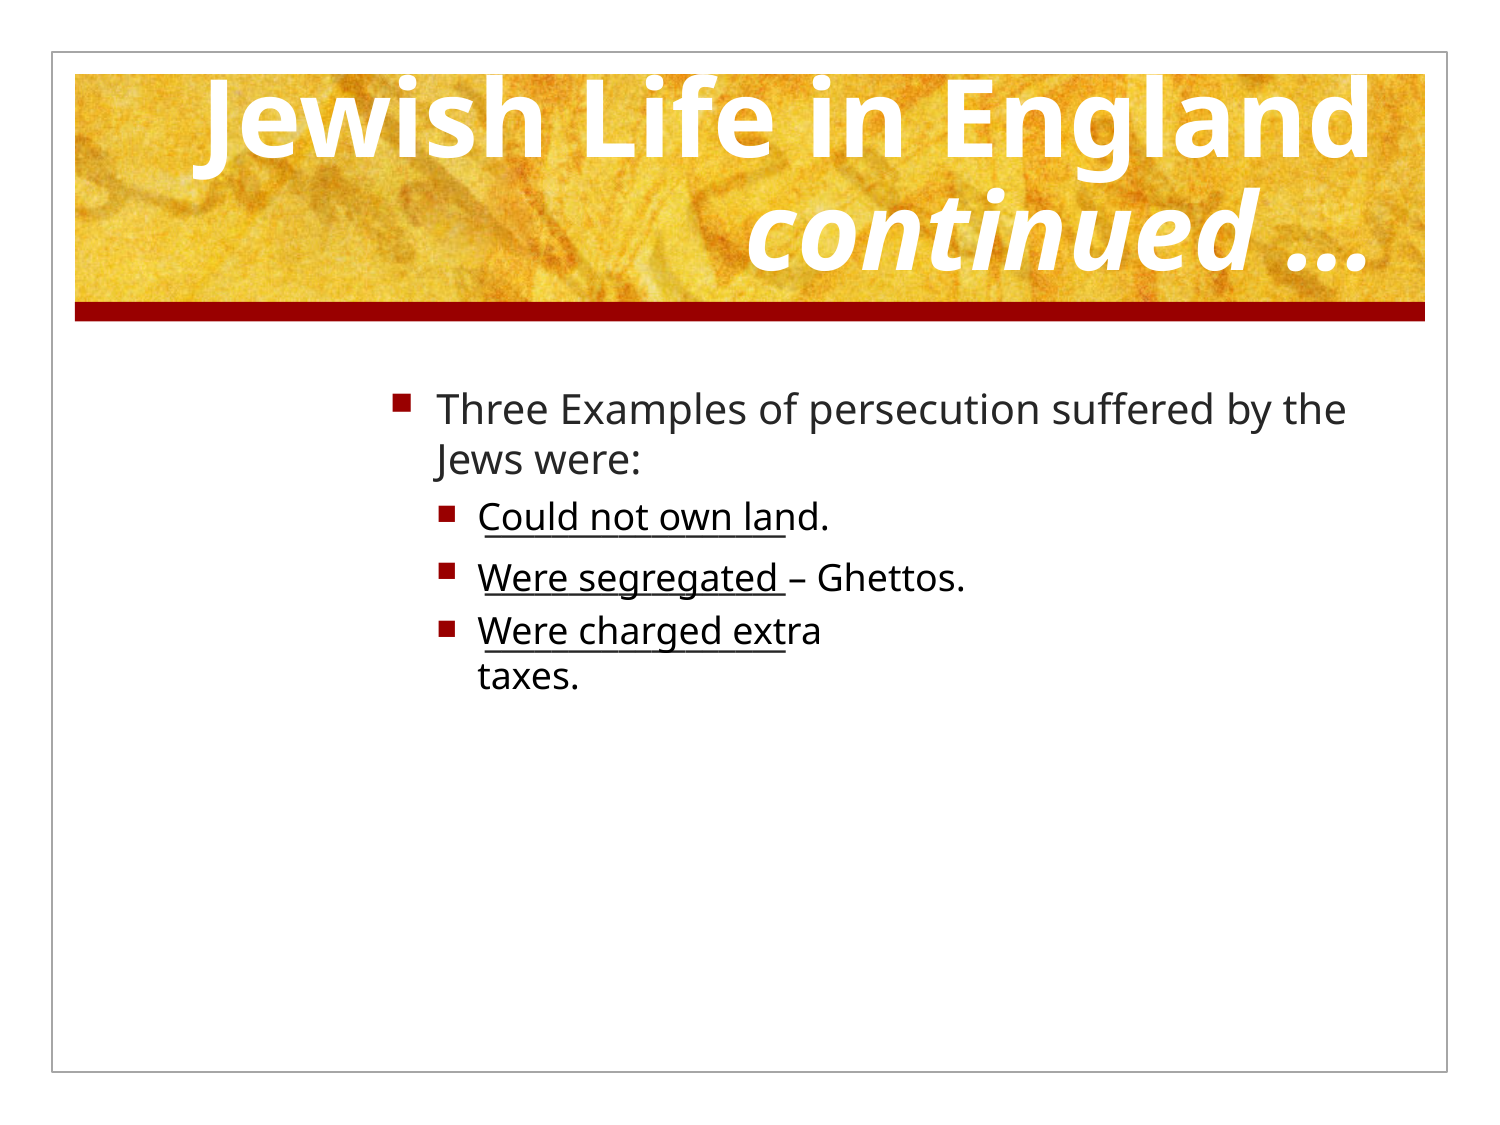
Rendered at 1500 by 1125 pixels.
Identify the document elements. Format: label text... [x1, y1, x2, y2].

list Three Examples of persecution suffered by the Jews were: __________________ __________________ __________________ [375, 375, 1392, 1005]
text_box Could not own land. [462, 485, 900, 546]
text_box Were segregated – Ghettos. [462, 546, 1075, 651]
picture [75, 74, 1425, 301]
text_box Were charged extra taxes. [462, 599, 913, 705]
title Jewish Life in England continued … [108, 74, 1392, 292]
